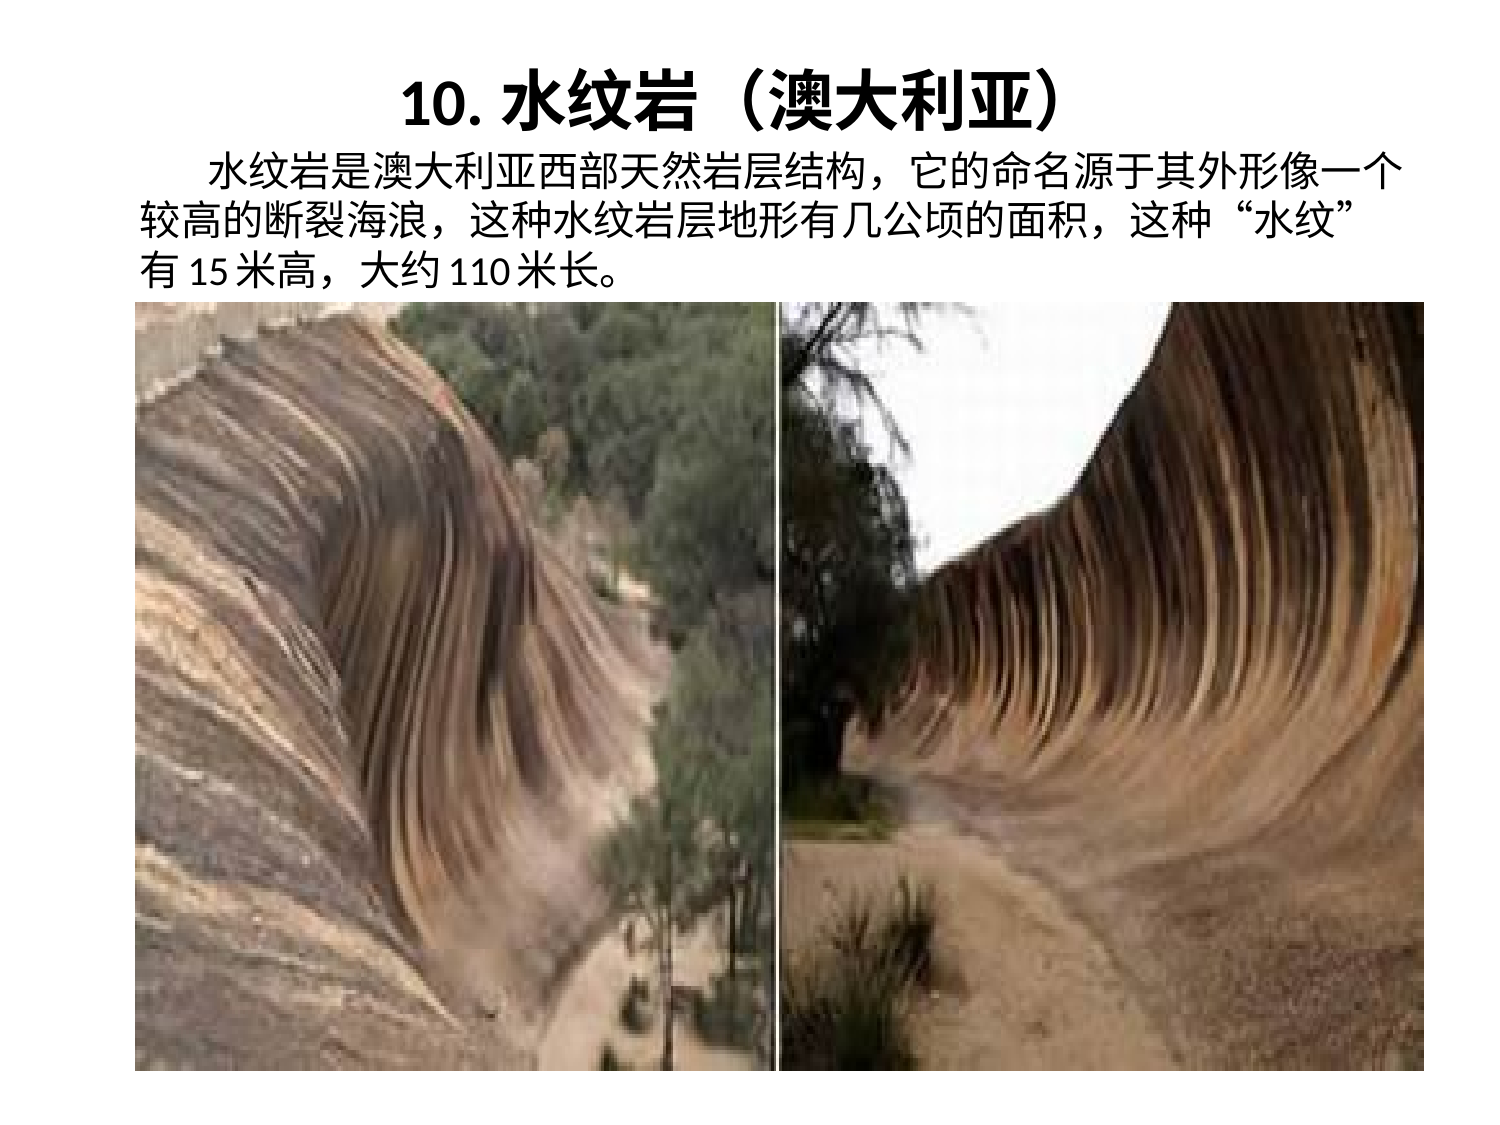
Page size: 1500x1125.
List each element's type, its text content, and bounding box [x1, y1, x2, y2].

list 水纹岩是澳大利亚西部天然岩层结构，它的命名源于其外形像一个较高的断裂海浪，这种水纹岩层地形有几公顷的面积，这种“水纹”有15米高，大约110米长。 [75, 137, 1425, 302]
picture [135, 302, 1424, 1071]
title 10.水纹岩（澳大利亚） [75, 45, 1425, 137]
